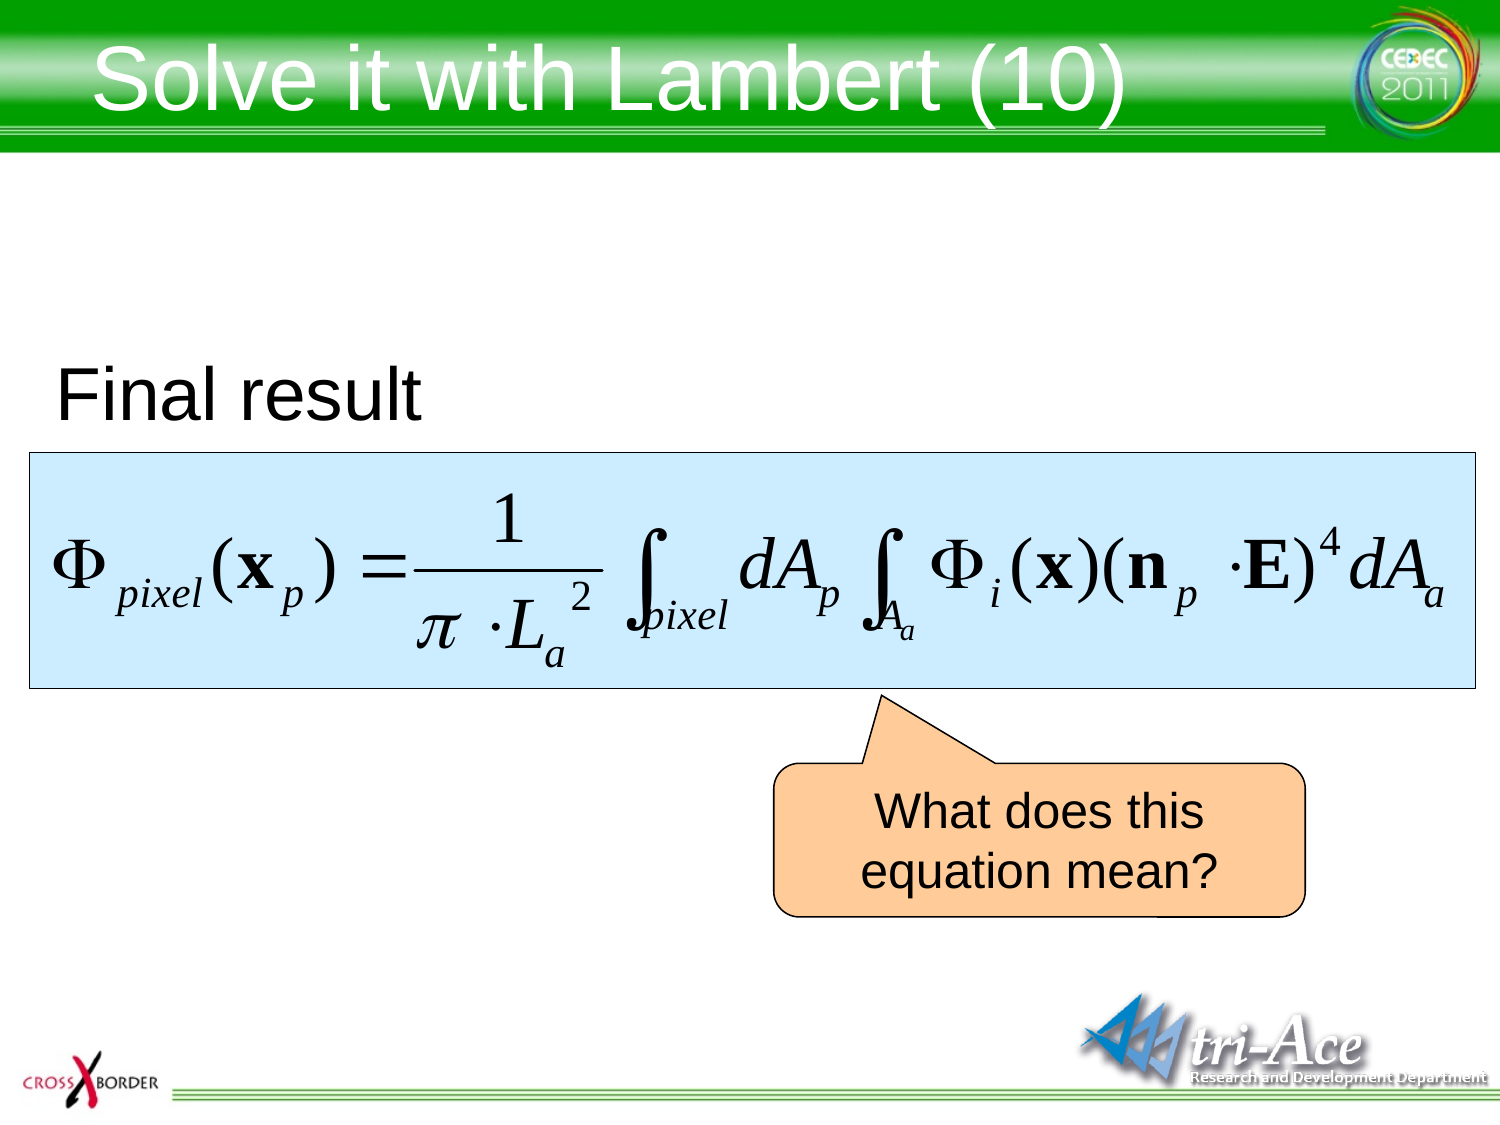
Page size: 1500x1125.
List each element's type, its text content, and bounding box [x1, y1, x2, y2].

text_box Final result [41, 338, 438, 443]
picture [0, 987, 1500, 1125]
text_box [29, 452, 1476, 689]
title Solve it with Lambert (10) [74, 7, 1426, 140]
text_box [41, 472, 1469, 681]
picture [0, 0, 1500, 155]
text_box What does this equation mean? [773, 695, 1306, 918]
